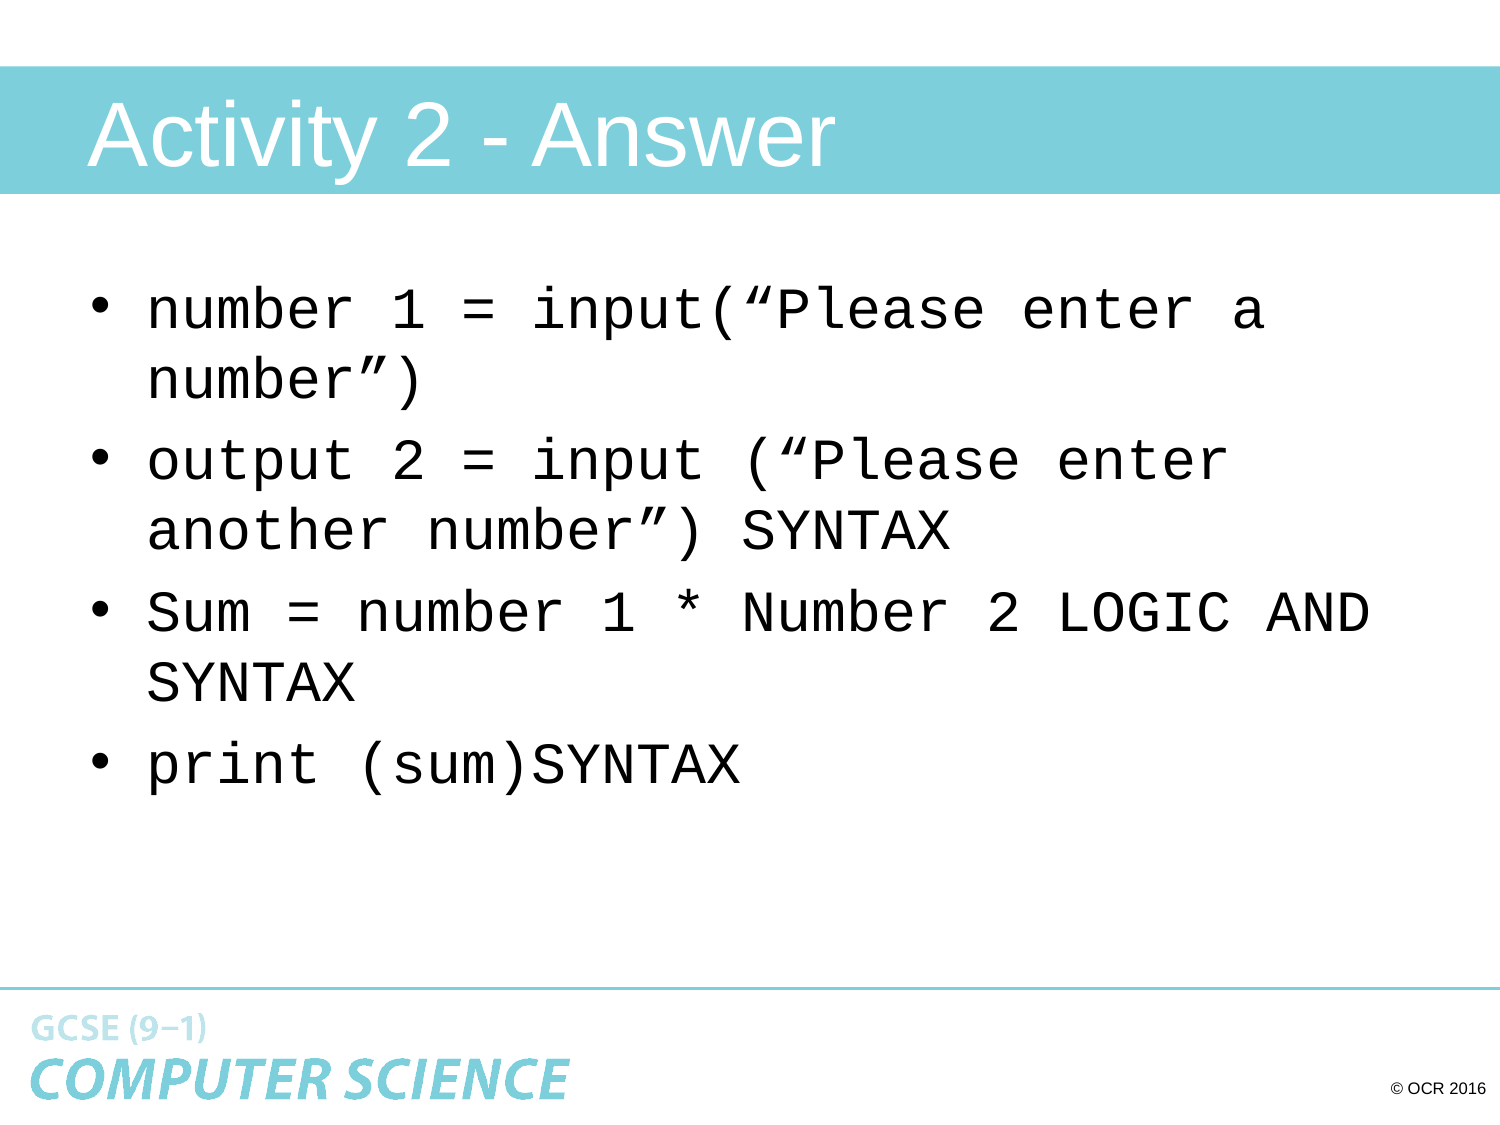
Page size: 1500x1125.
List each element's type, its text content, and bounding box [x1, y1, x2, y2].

list number 1 = input(“Please enter a number”) output 2 = input (“Please enter another number”) SYNTAX Sum = number 1 * Number 2 LOGIC AND SYNTAX print (sum)SYNTAX [75, 262, 1425, 965]
title Activity 2 - Answer [0, 66, 1500, 194]
picture [0, 987, 1500, 1124]
